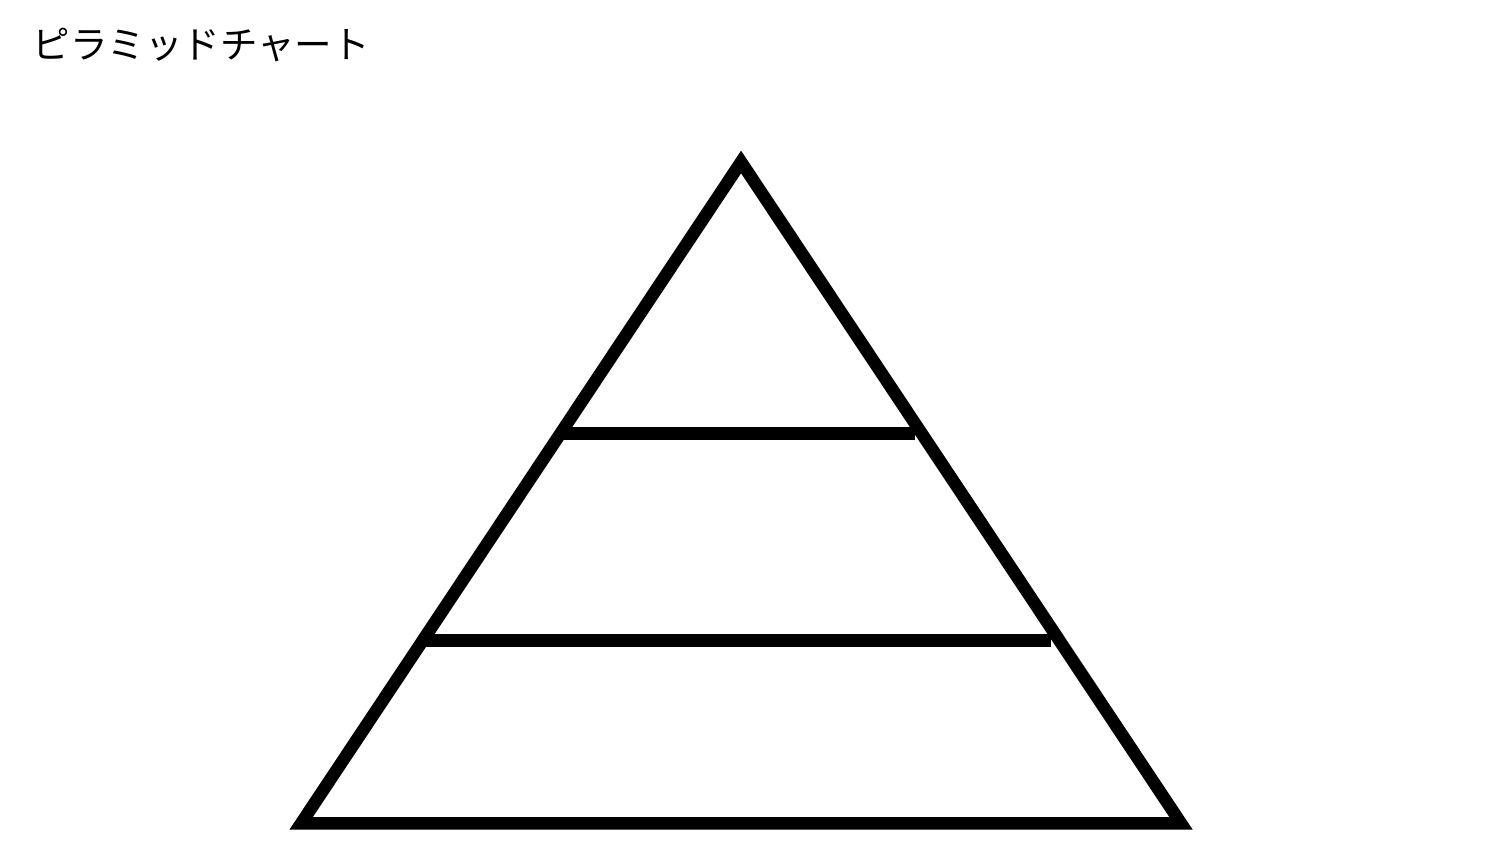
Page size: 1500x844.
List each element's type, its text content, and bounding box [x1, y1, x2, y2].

text_box ピラミッドチャート [17, 13, 426, 74]
text_box [301, 161, 1182, 824]
